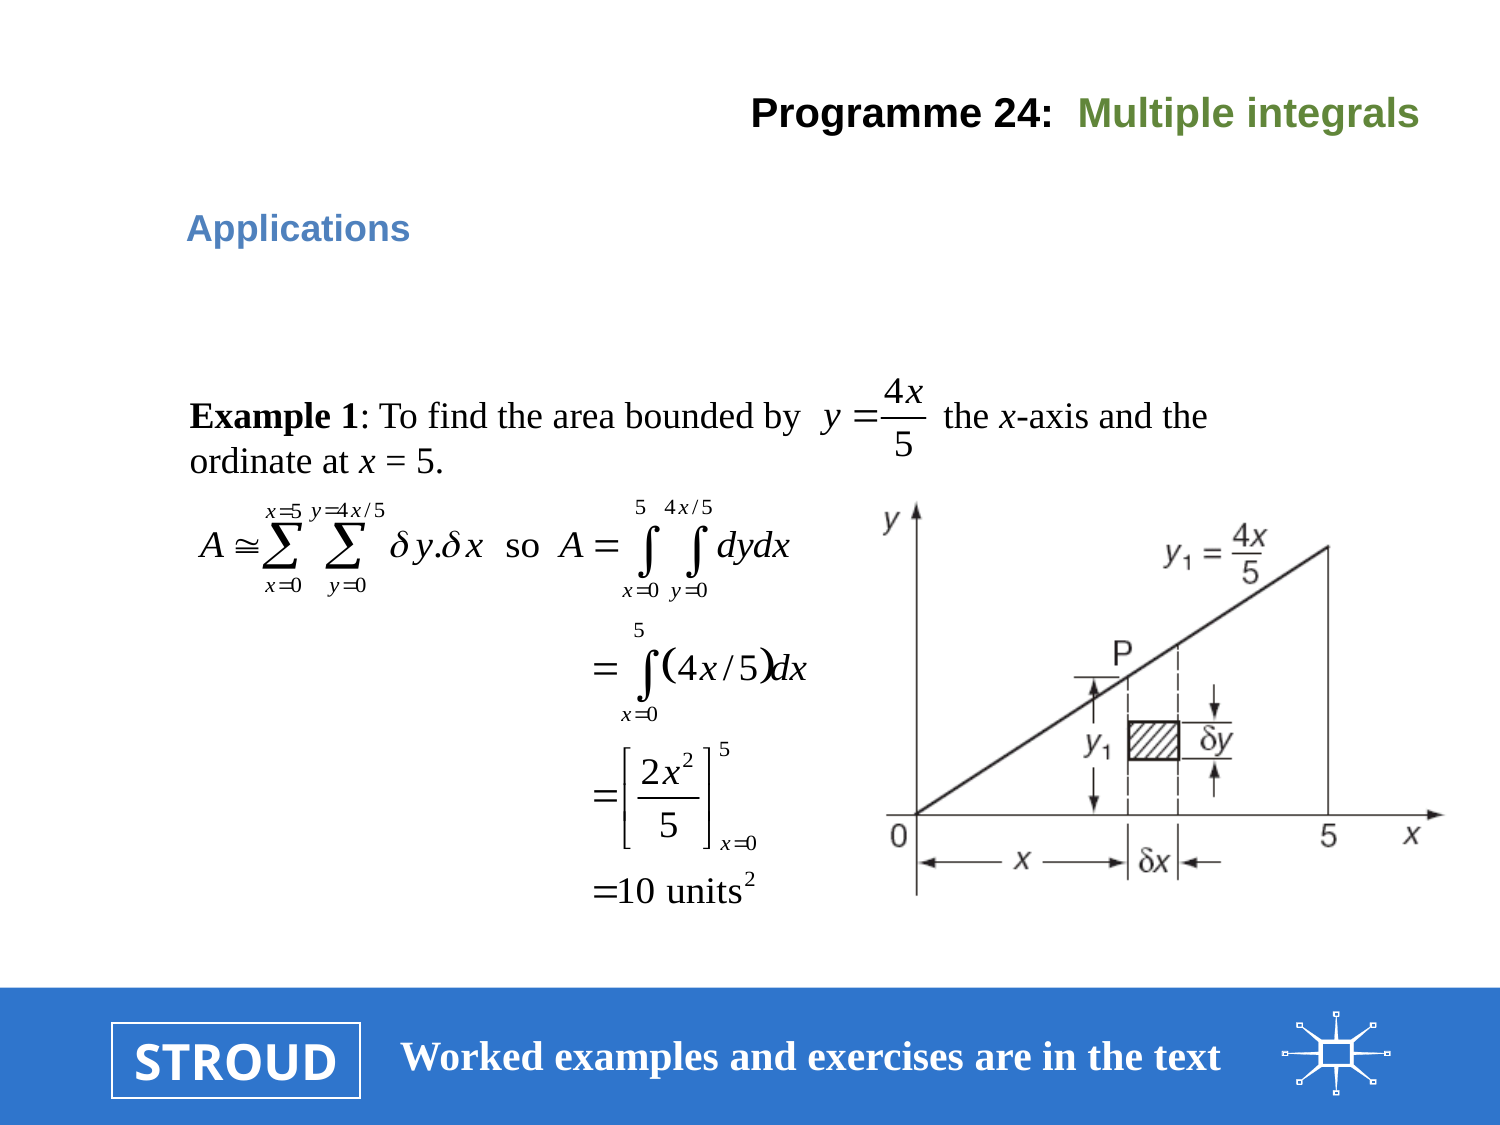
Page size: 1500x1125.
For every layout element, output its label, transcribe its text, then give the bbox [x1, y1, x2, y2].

text_box Example 1: To find the area bounded by the x-axis and the ordinate at x = 5. [174, 383, 1331, 488]
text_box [193, 493, 813, 911]
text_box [815, 368, 932, 464]
picture [874, 495, 1460, 907]
text_box Applications [171, 196, 1388, 257]
